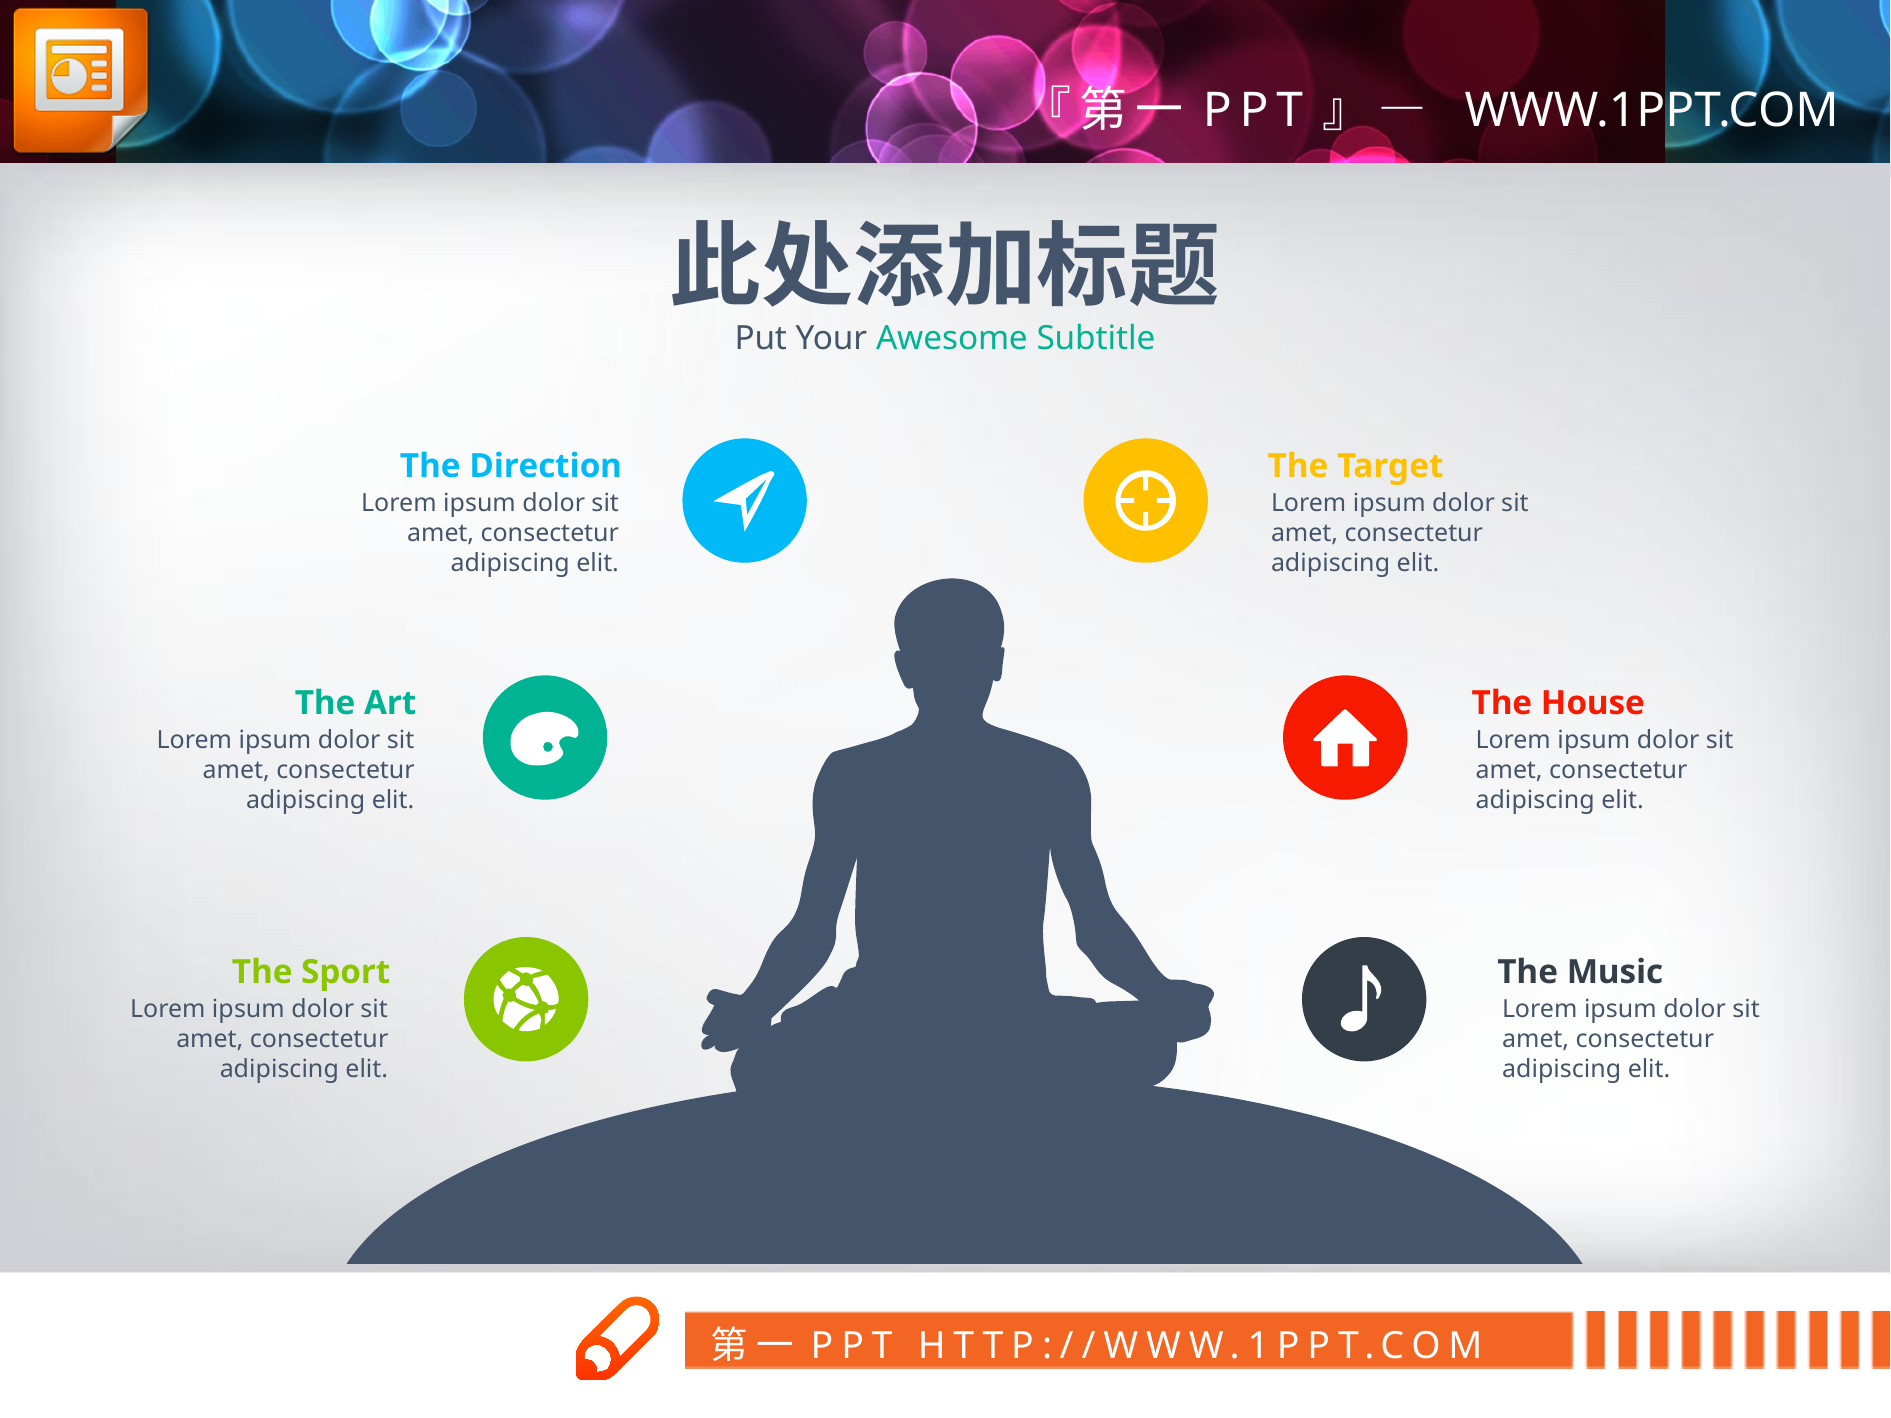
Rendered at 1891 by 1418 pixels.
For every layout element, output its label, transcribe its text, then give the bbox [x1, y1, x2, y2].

text_box [482, 675, 608, 800]
text_box [1313, 709, 1377, 767]
text_box Lorem ipsum dolor sit amet, consectetur adipiscing elit. [1256, 479, 1577, 584]
text_box [713, 470, 775, 532]
text_box Lorem ipsum dolor sit amet, consectetur adipiscing elit. [313, 479, 635, 584]
text_box The Art [279, 673, 432, 729]
text_box [518, 1013, 542, 1032]
picture [0, 0, 1891, 1275]
text_box [346, 1086, 1583, 1264]
text_box [544, 1008, 557, 1025]
text_box Lorem ipsum dolor sit amet, consectetur adipiscing elit. [1487, 985, 1808, 1091]
text_box 此处添加标题 [655, 199, 1236, 325]
text_box [1283, 675, 1408, 800]
text_box The Target [1253, 437, 1459, 492]
text_box Lorem ipsum dolor sit amet, consectetur adipiscing elit. [109, 716, 430, 821]
text_box [493, 984, 504, 1015]
text_box Lorem ipsum dolor sit amet, consectetur adipiscing elit. [1460, 716, 1782, 821]
text_box [1115, 470, 1176, 531]
text_box [510, 711, 579, 766]
text_box [1083, 438, 1208, 563]
text_box [532, 974, 559, 1005]
text_box The Direction [385, 437, 638, 492]
text_box Put Your Awesome Subtitle [719, 308, 1171, 364]
text_box [499, 970, 520, 989]
text_box The Music [1482, 943, 1679, 998]
text_box [1301, 937, 1427, 1062]
text_box Lorem ipsum dolor sit amet, consectetur adipiscing elit. [82, 985, 404, 1091]
text_box [701, 578, 1215, 1115]
text_box [502, 1001, 535, 1029]
text_box [463, 937, 589, 1062]
text_box The House [1457, 673, 1660, 729]
text_box [514, 984, 539, 1005]
text_box [1340, 965, 1382, 1032]
picture [685, 1311, 1891, 1369]
text_box The Sport [216, 943, 406, 998]
text_box [514, 967, 543, 975]
text_box [682, 438, 807, 563]
